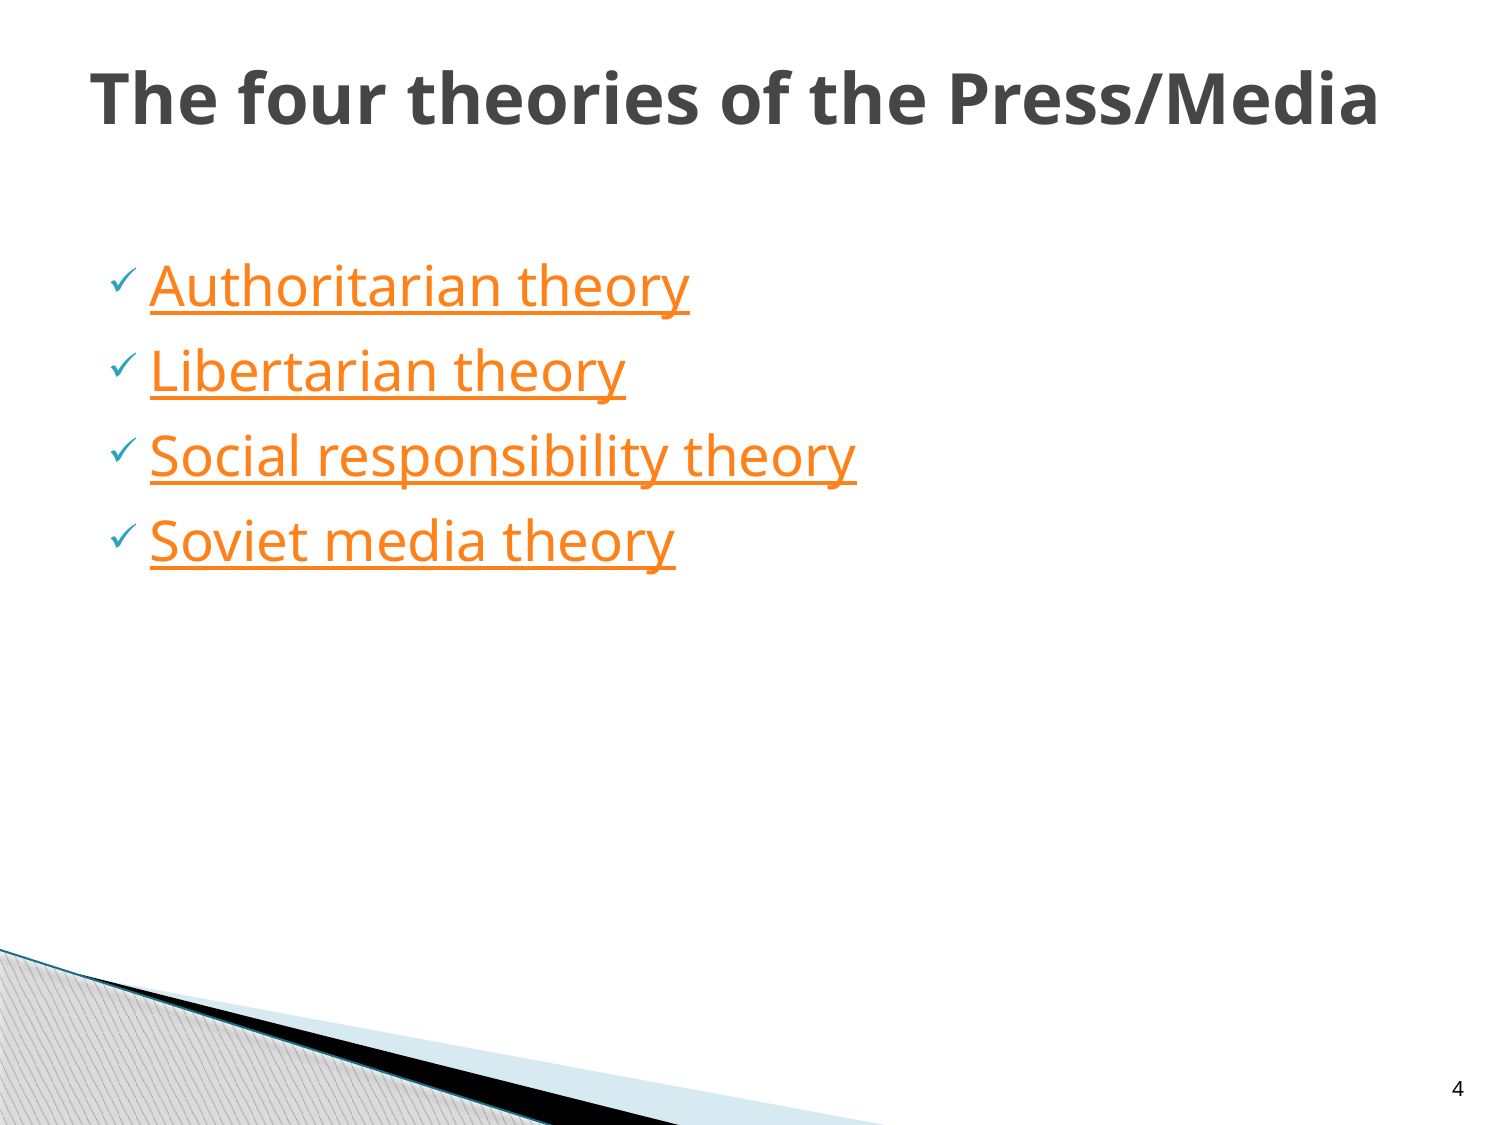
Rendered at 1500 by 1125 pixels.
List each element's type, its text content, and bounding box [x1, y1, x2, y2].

slide_number 4 [1418, 1051, 1479, 1112]
list Authoritarian theory Libertarian theory Social responsibility theory Soviet media theory [75, 243, 1425, 986]
title The four theories of the Press/Media [75, 45, 1425, 233]
